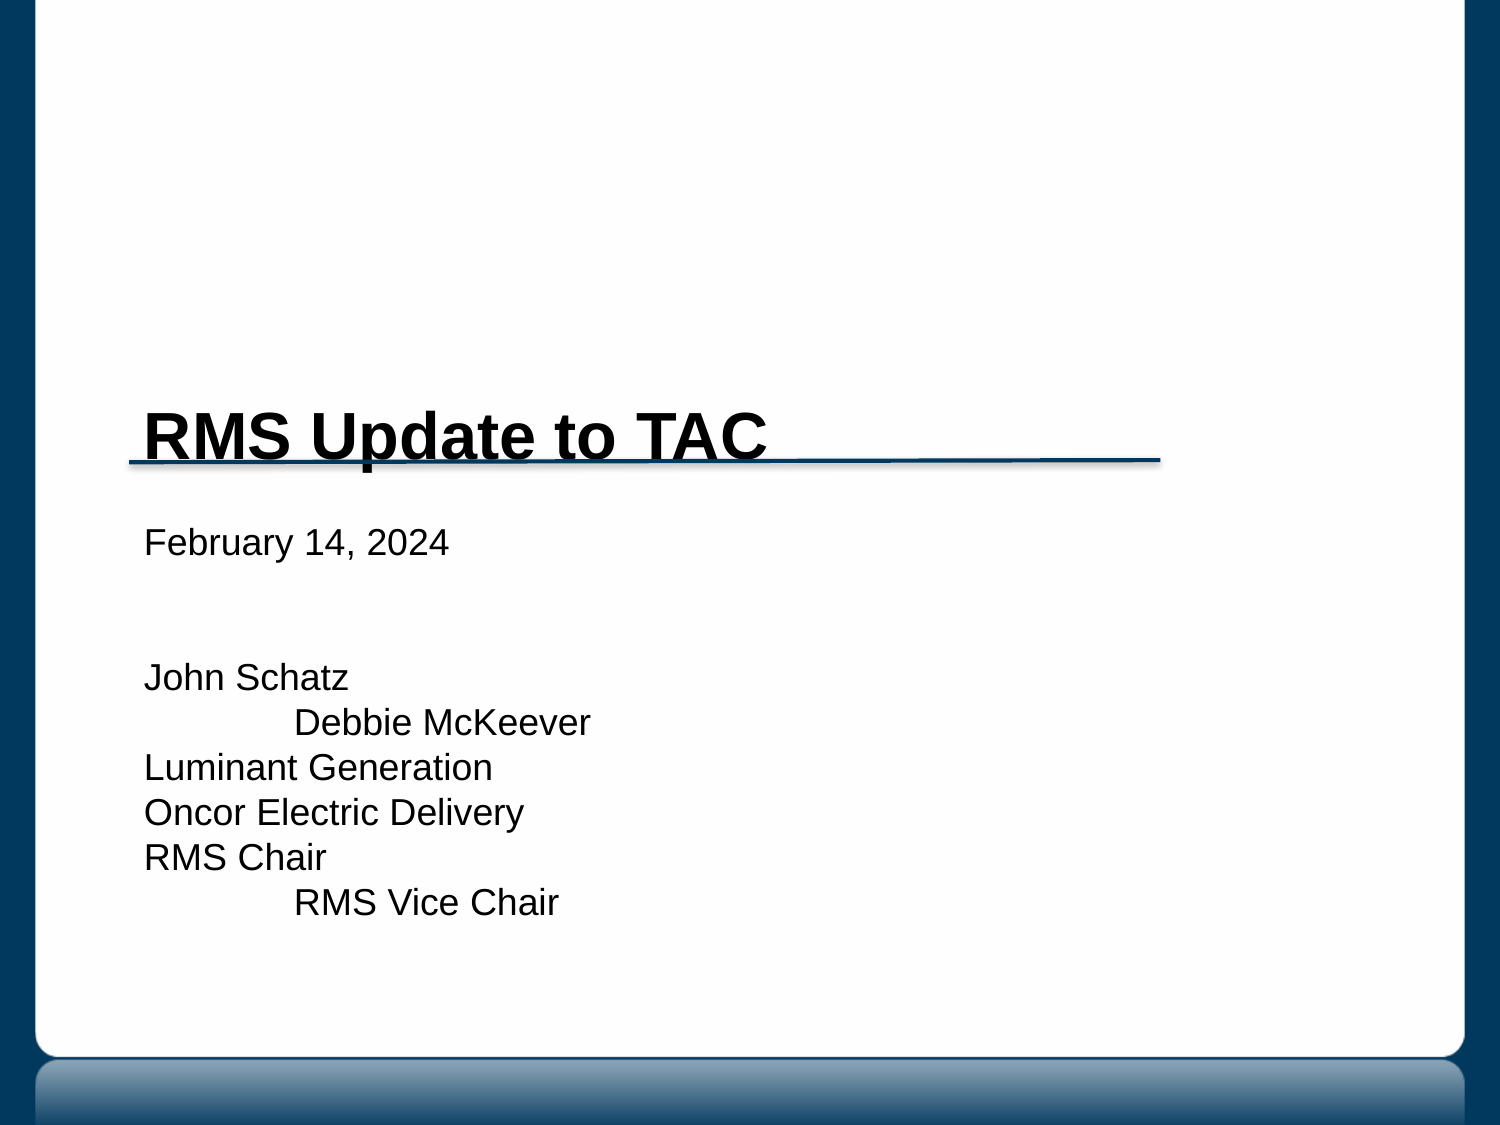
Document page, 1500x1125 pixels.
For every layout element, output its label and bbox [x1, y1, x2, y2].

picture [35, 0, 1465, 1125]
text_box [128, 385, 1367, 800]
